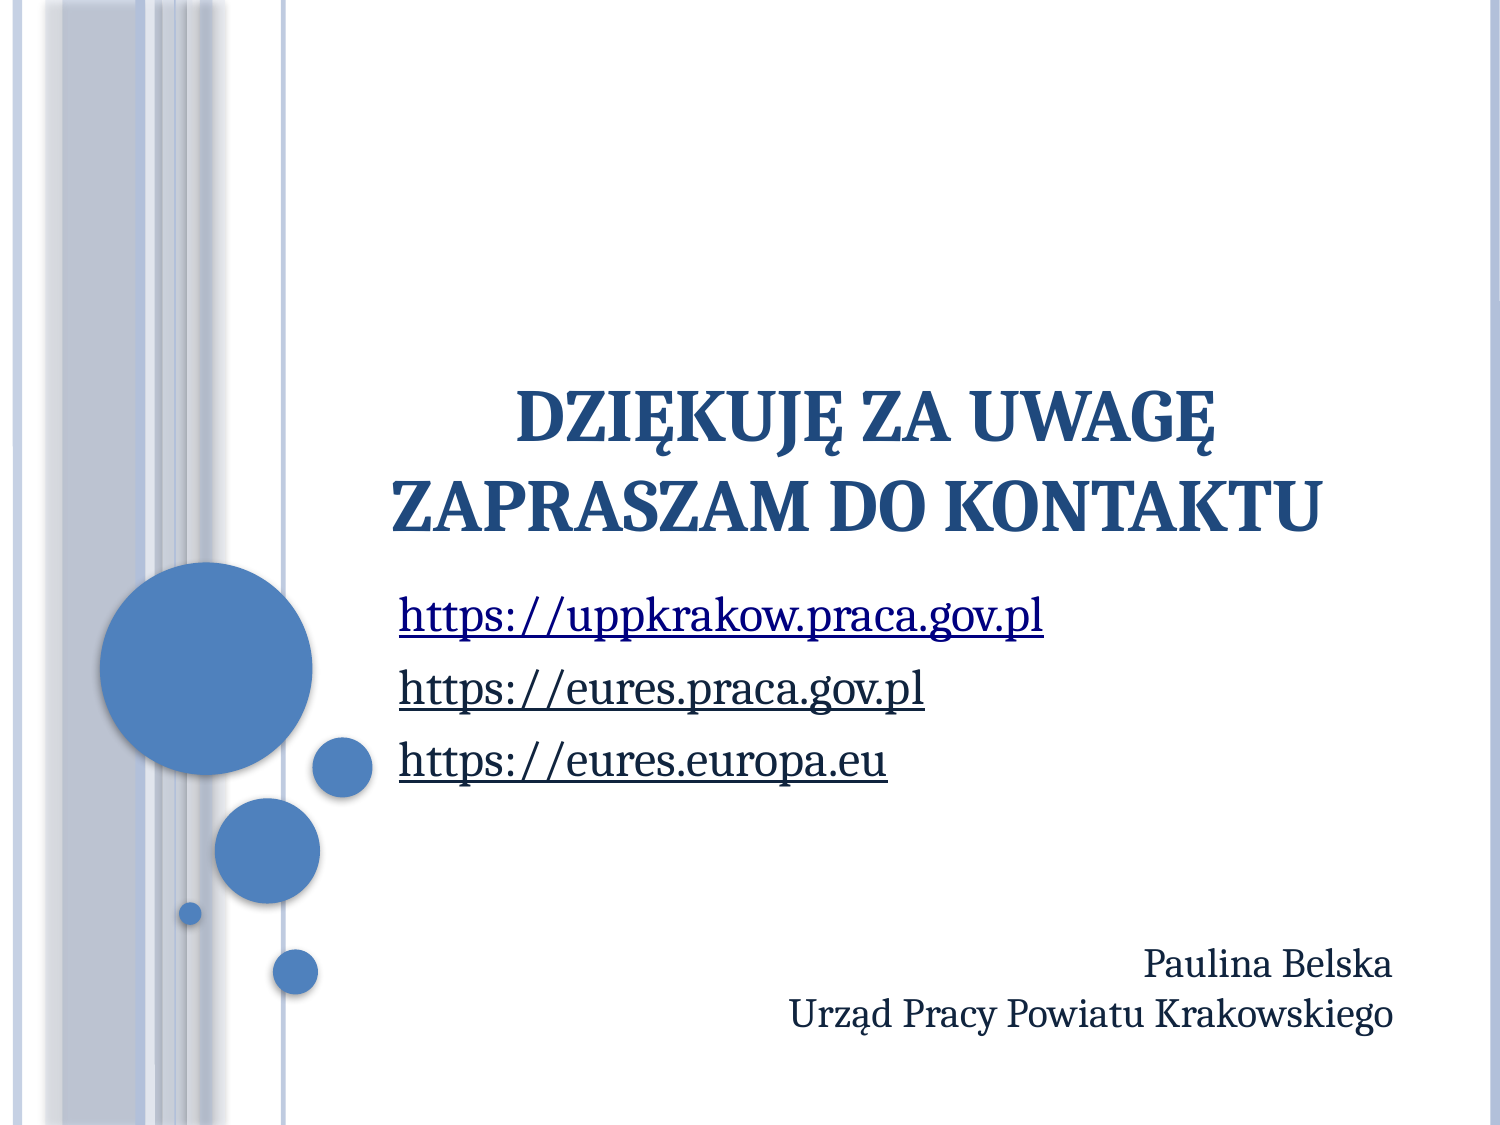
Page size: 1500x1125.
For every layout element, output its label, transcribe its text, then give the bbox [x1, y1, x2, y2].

title Dziękuję za uwagę zapraszam do kontaktu [360, 338, 1373, 555]
text_box Paulina Belska Urząd Pracy Powiatu Krakowskiego [395, 928, 1409, 1071]
subtitle https://uppkrakow.praca.gov.pl https://eures.praca.gov.pl https://eures.europa.eu [383, 574, 1397, 811]
